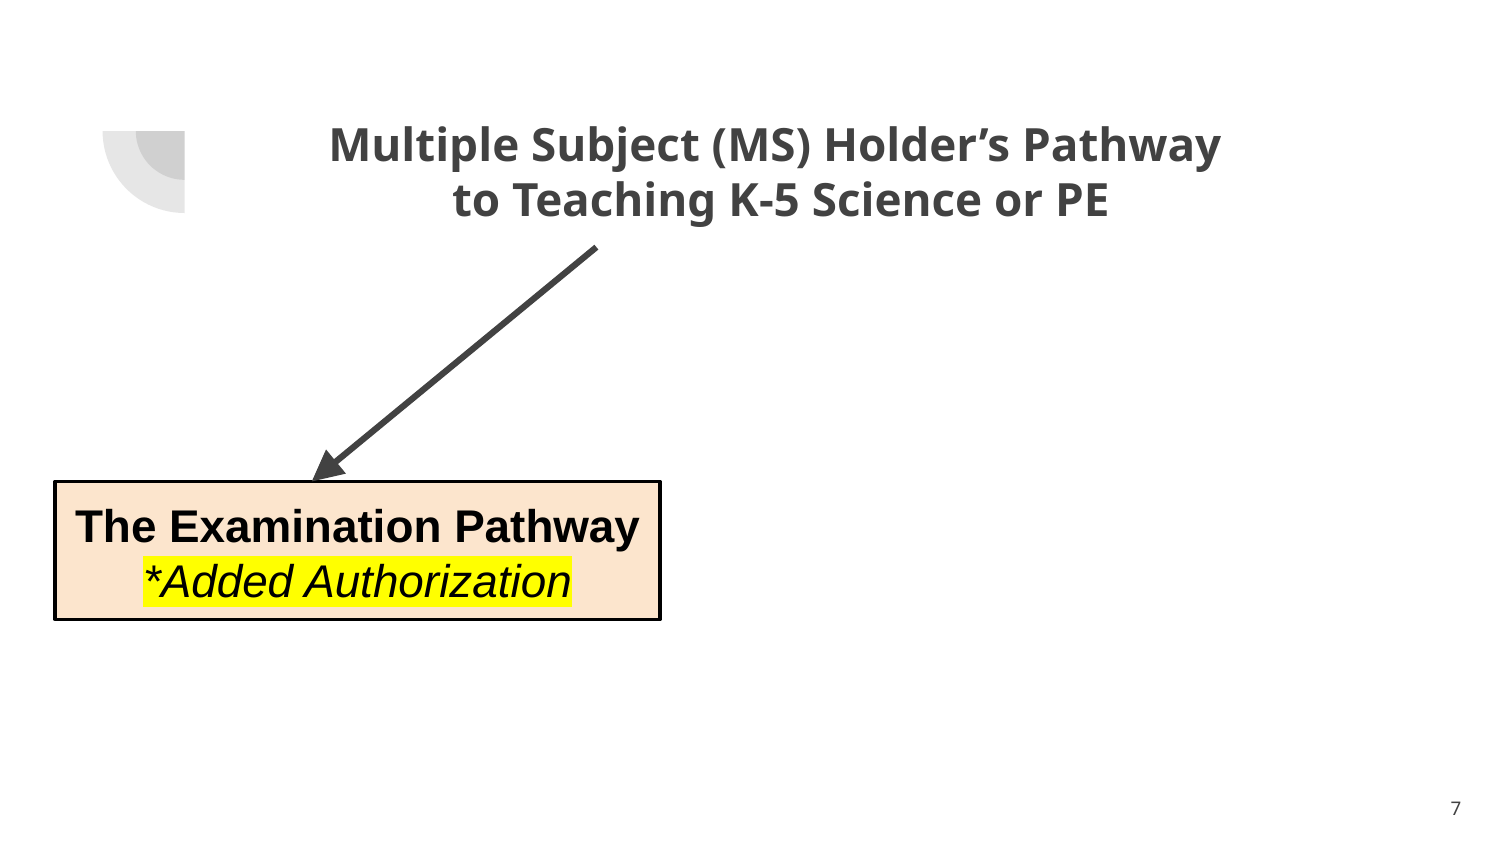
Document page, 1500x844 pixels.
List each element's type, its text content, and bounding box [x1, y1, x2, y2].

title Multiple Subject (MS) Holder’s Pathway to Teaching K-5 Science or PE [198, 100, 1364, 240]
text_box The Examination Pathway *Added Authorization [55, 481, 661, 620]
slide_number ‹#› [1386, 777, 1477, 842]
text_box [311, 246, 597, 482]
